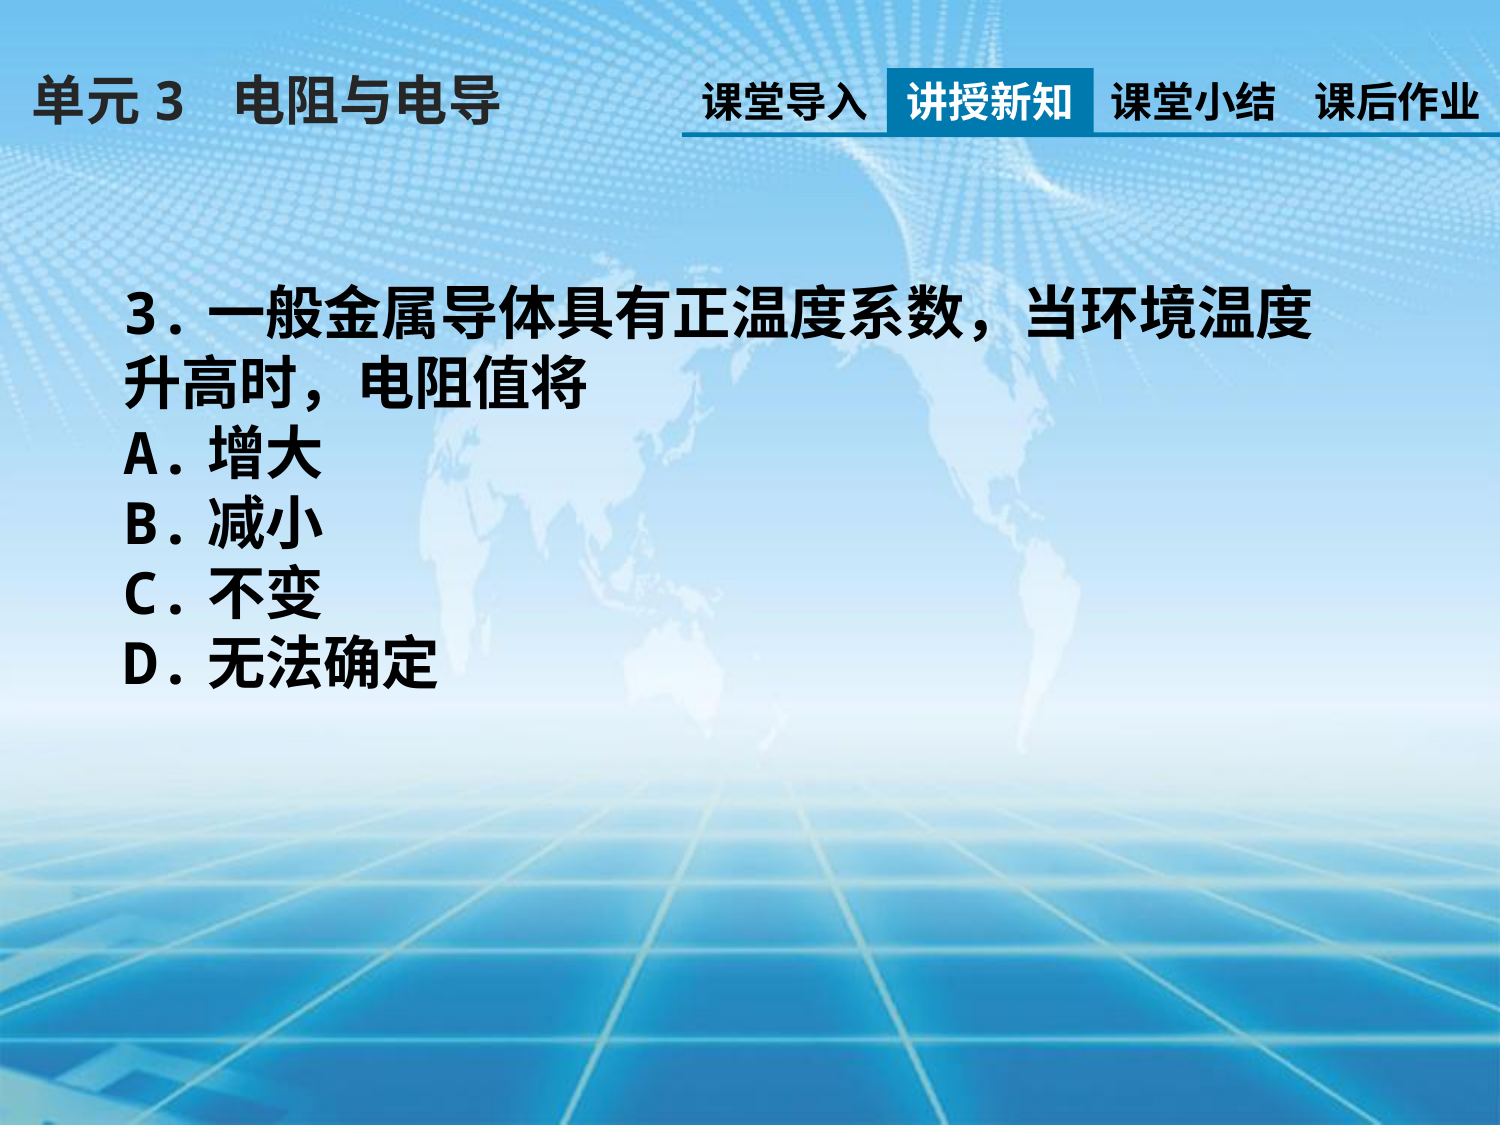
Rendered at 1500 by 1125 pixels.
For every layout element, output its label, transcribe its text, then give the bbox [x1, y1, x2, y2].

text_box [16, 59, 1500, 140]
picture [0, 0, 1500, 1125]
text_box 3.一般金属导体具有正温度系数，当环境温度升高时，电阻值将 A.增大 B.减小 C.不变 D.无法确定 [108, 268, 1351, 704]
